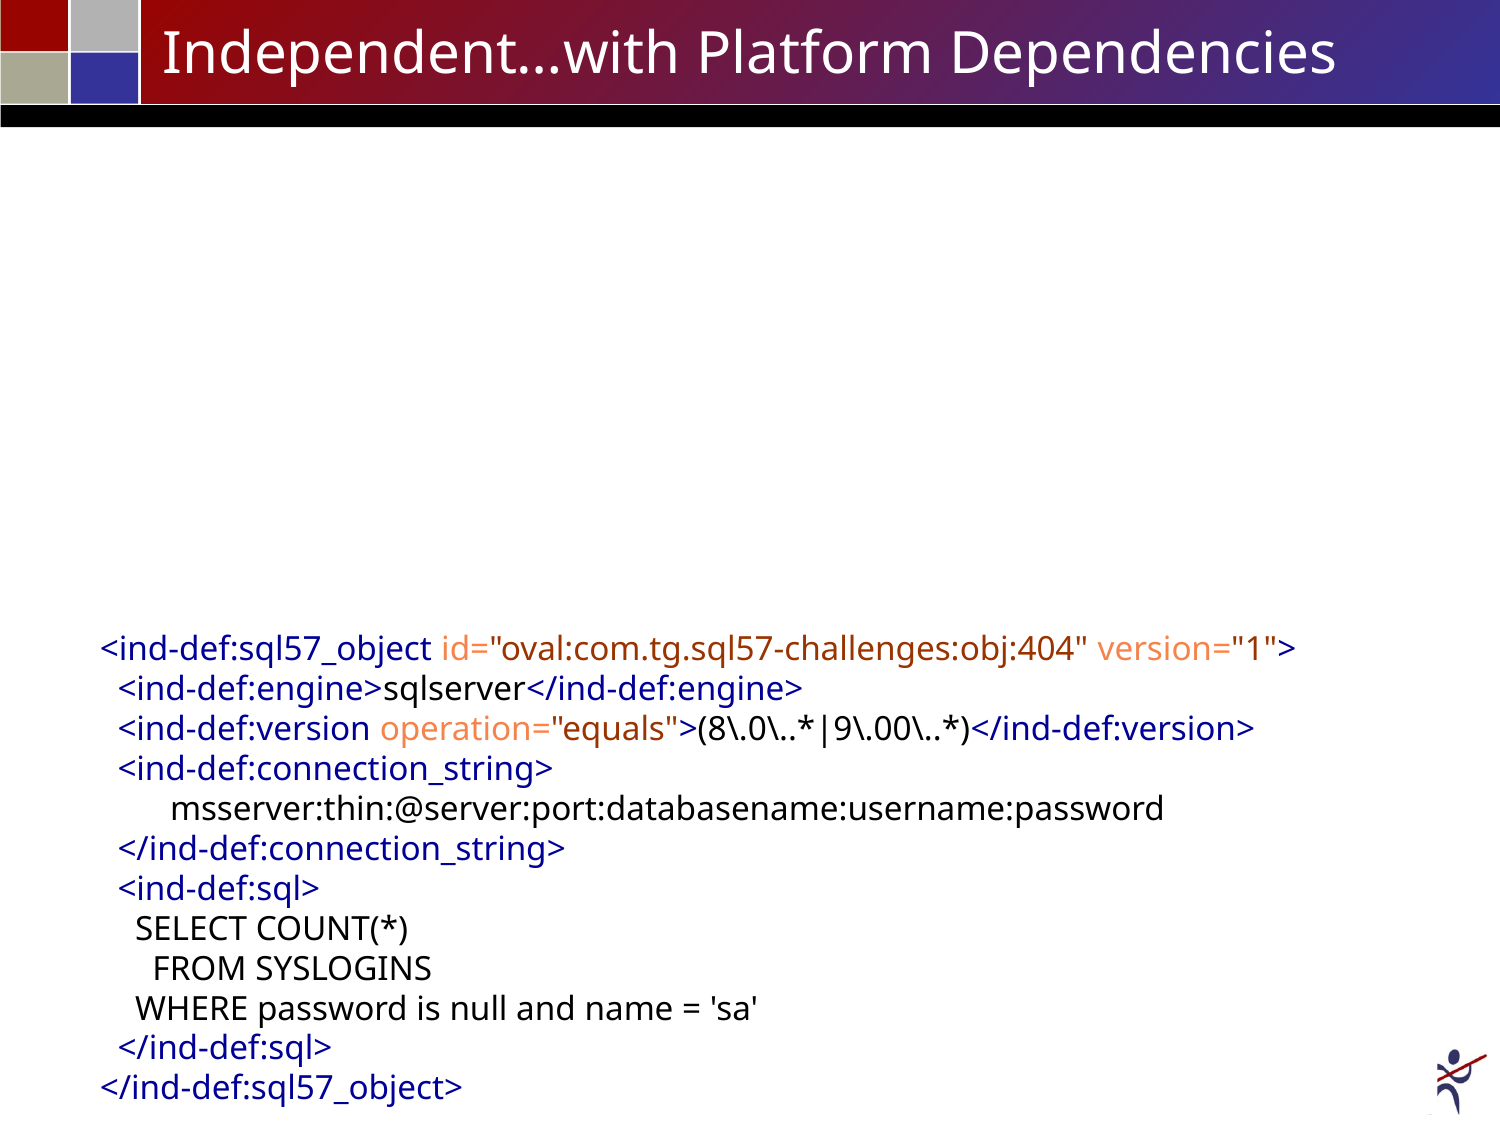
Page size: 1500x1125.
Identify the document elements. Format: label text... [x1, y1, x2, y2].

picture [1412, 1049, 1488, 1115]
text_box <ind-def:sql57_object id="oval:com.tg.sql57-challenges:obj:404" version="1"> <ind-def:engine>sqlserver</ind-def:engine> <ind-def:version operation="equals">(8\.0\..*|9\.00\..*)</ind-def:version> <ind-def:connection_string> msserver:thin:@server:port:databasename:username:password </ind-def:connection_string> <ind-def:sql> SELECT COUNT(*) FROM SYSLOGINS WHERE password is null and name = 'sa' </ind-def:sql> </ind-def:sql57_object> [50, 619, 1438, 1114]
title Independent…with Platform Dependencies [43, 0, 1457, 125]
